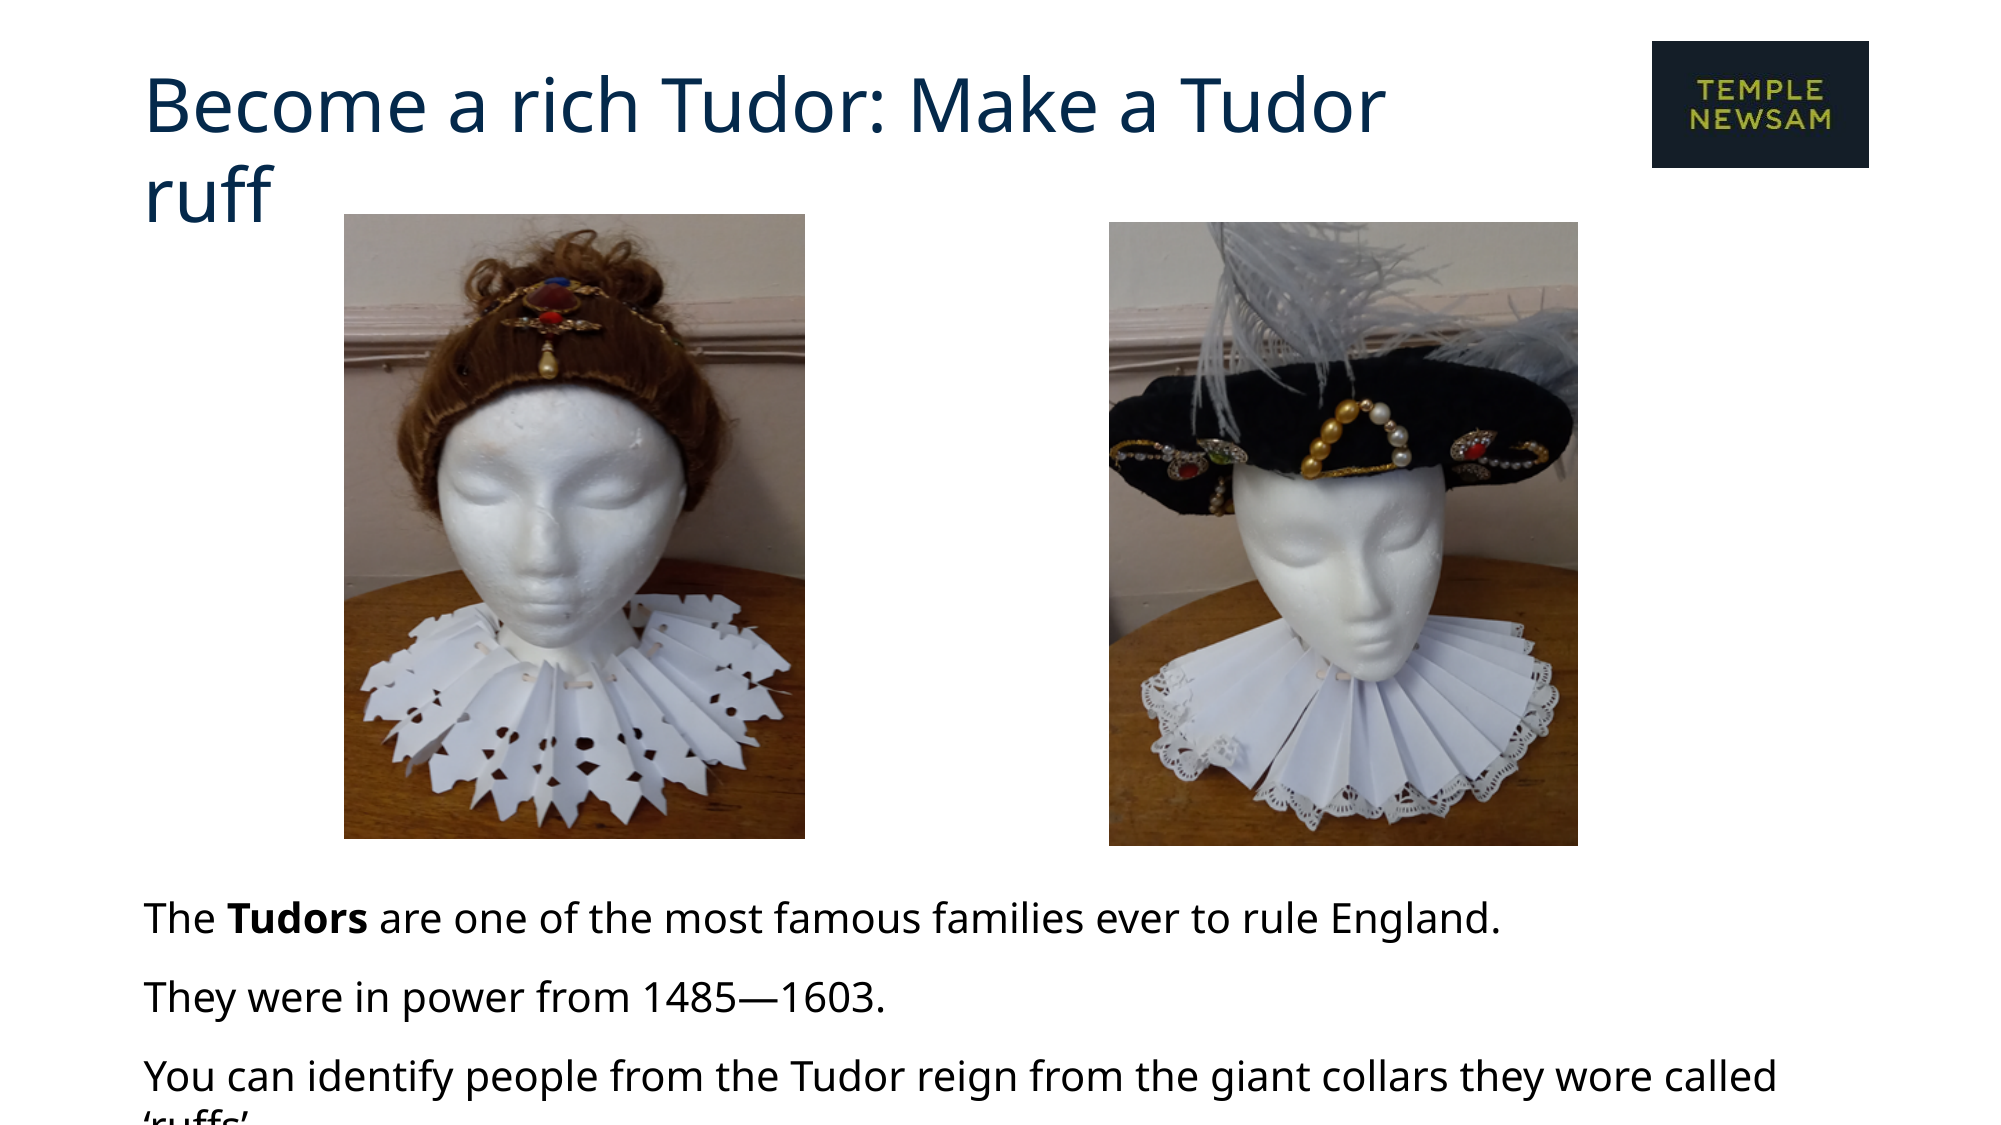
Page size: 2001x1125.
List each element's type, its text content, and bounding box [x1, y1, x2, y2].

picture [344, 214, 805, 839]
picture [1652, 41, 1869, 168]
picture [1109, 222, 1578, 846]
text_box Become a rich Tudor: Make a Tudor ruff [137, 51, 1472, 158]
text_box The Tudors are one of the most famous families ever to rule England. They were in power from 1485—1603. You can identify people from the Tudor reign from the giant collars they wore called ‘ruffs’. [137, 885, 1881, 1121]
